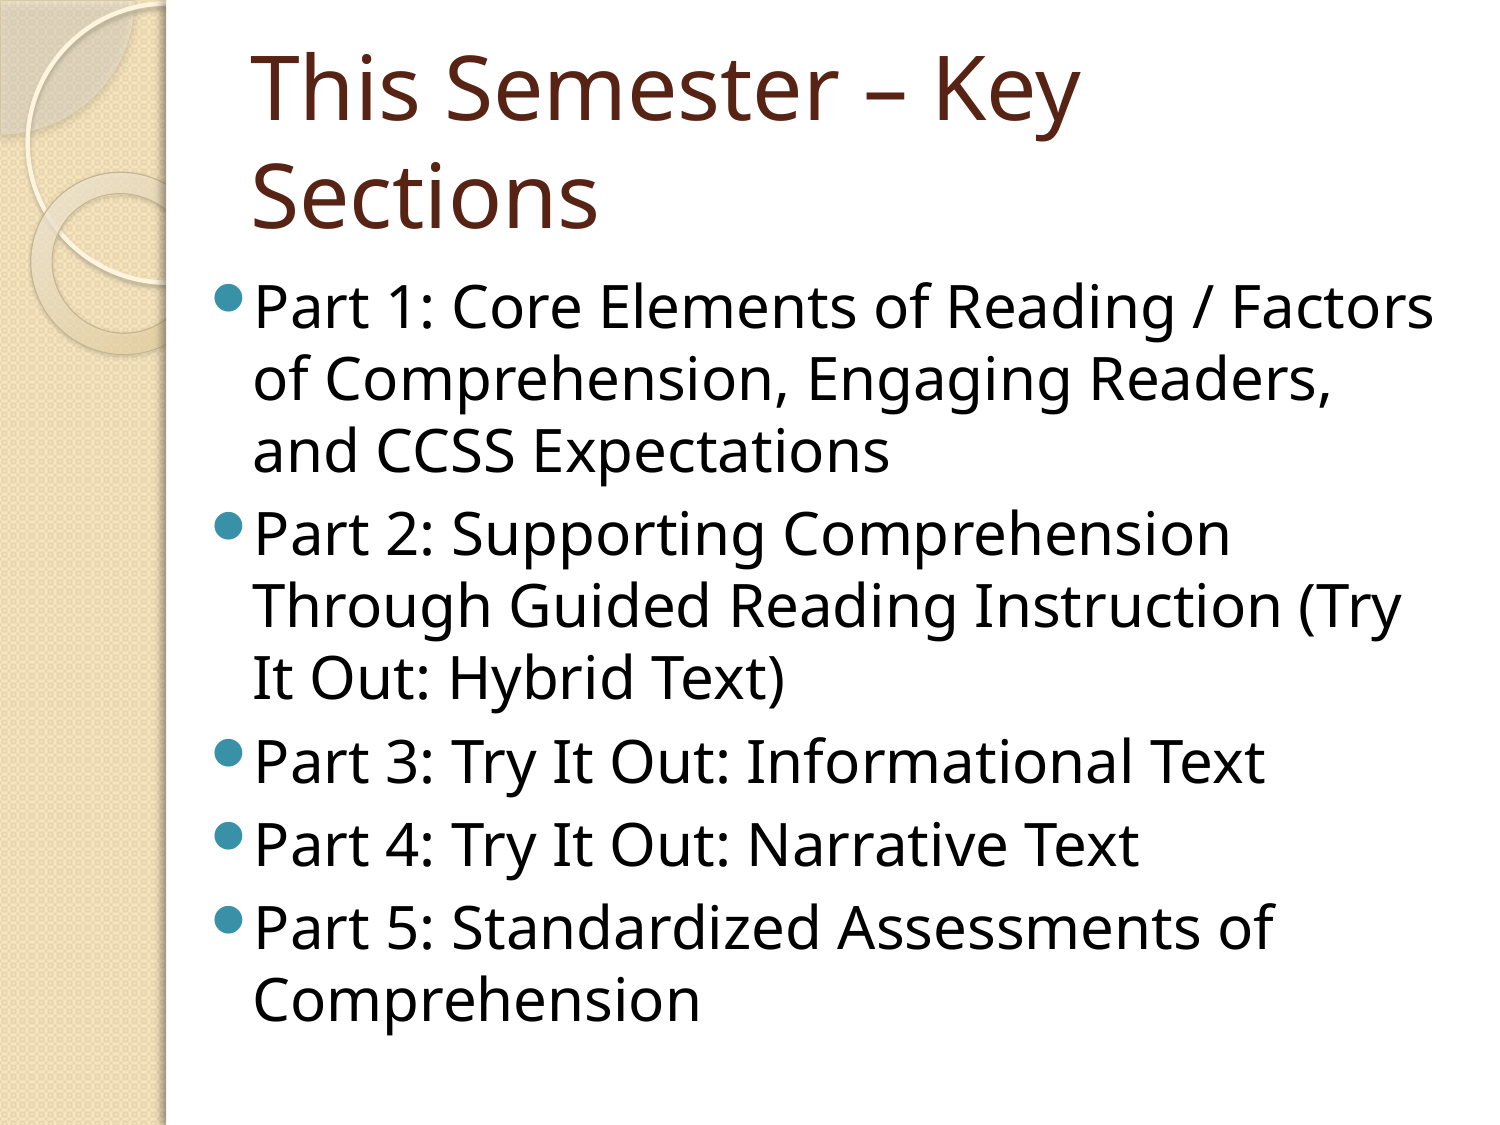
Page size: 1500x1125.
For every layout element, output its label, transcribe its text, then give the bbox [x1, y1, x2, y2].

title This Semester – Key Sections [235, 45, 1466, 233]
list Part 1: Core Elements of Reading / Factors of Comprehension, Engaging Readers, and CCSS Expectations Part 2: Supporting Comprehension Through Guided Reading Instruction (Try It Out: Hybrid Text) Part 3: Try It Out: Informational Text Part 4: Try It Out: Narrative Text Part 5: Standardized Assessments of Comprehension [183, 261, 1466, 1049]
